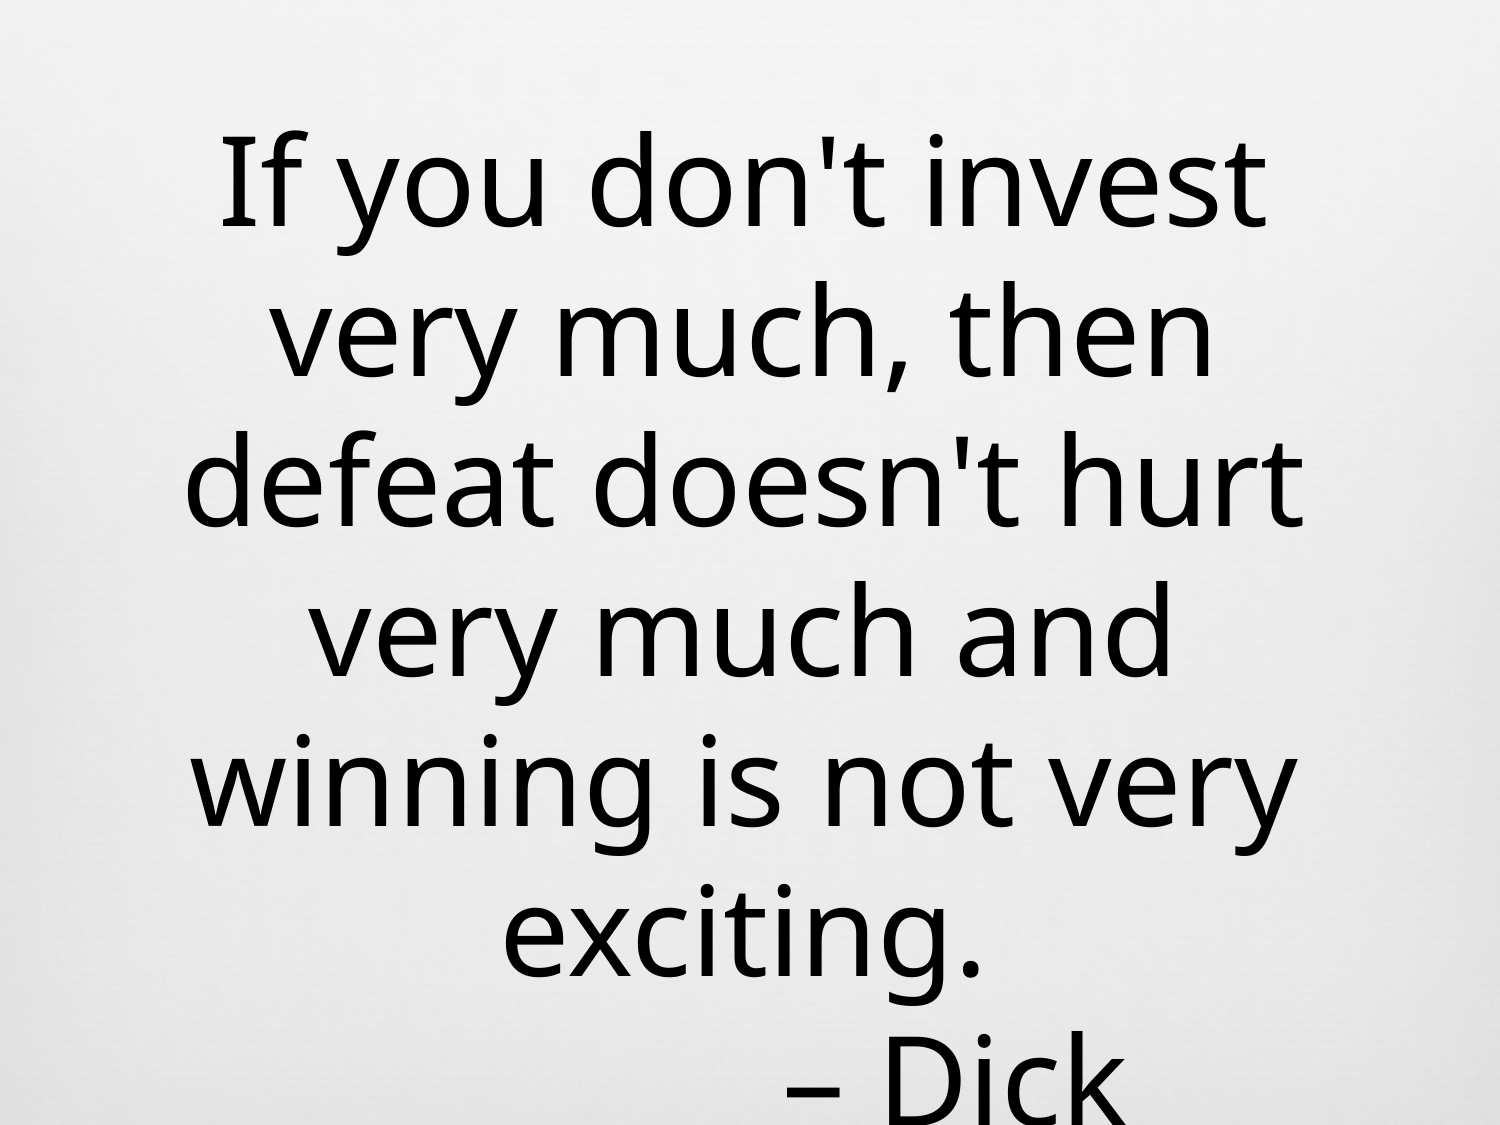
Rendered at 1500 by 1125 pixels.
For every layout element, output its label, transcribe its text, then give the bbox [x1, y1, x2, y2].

text_box If you don't invest very much, then defeat doesn't hurt very much and winning is not very exciting. – Dick Vermeil [119, 93, 1369, 1125]
